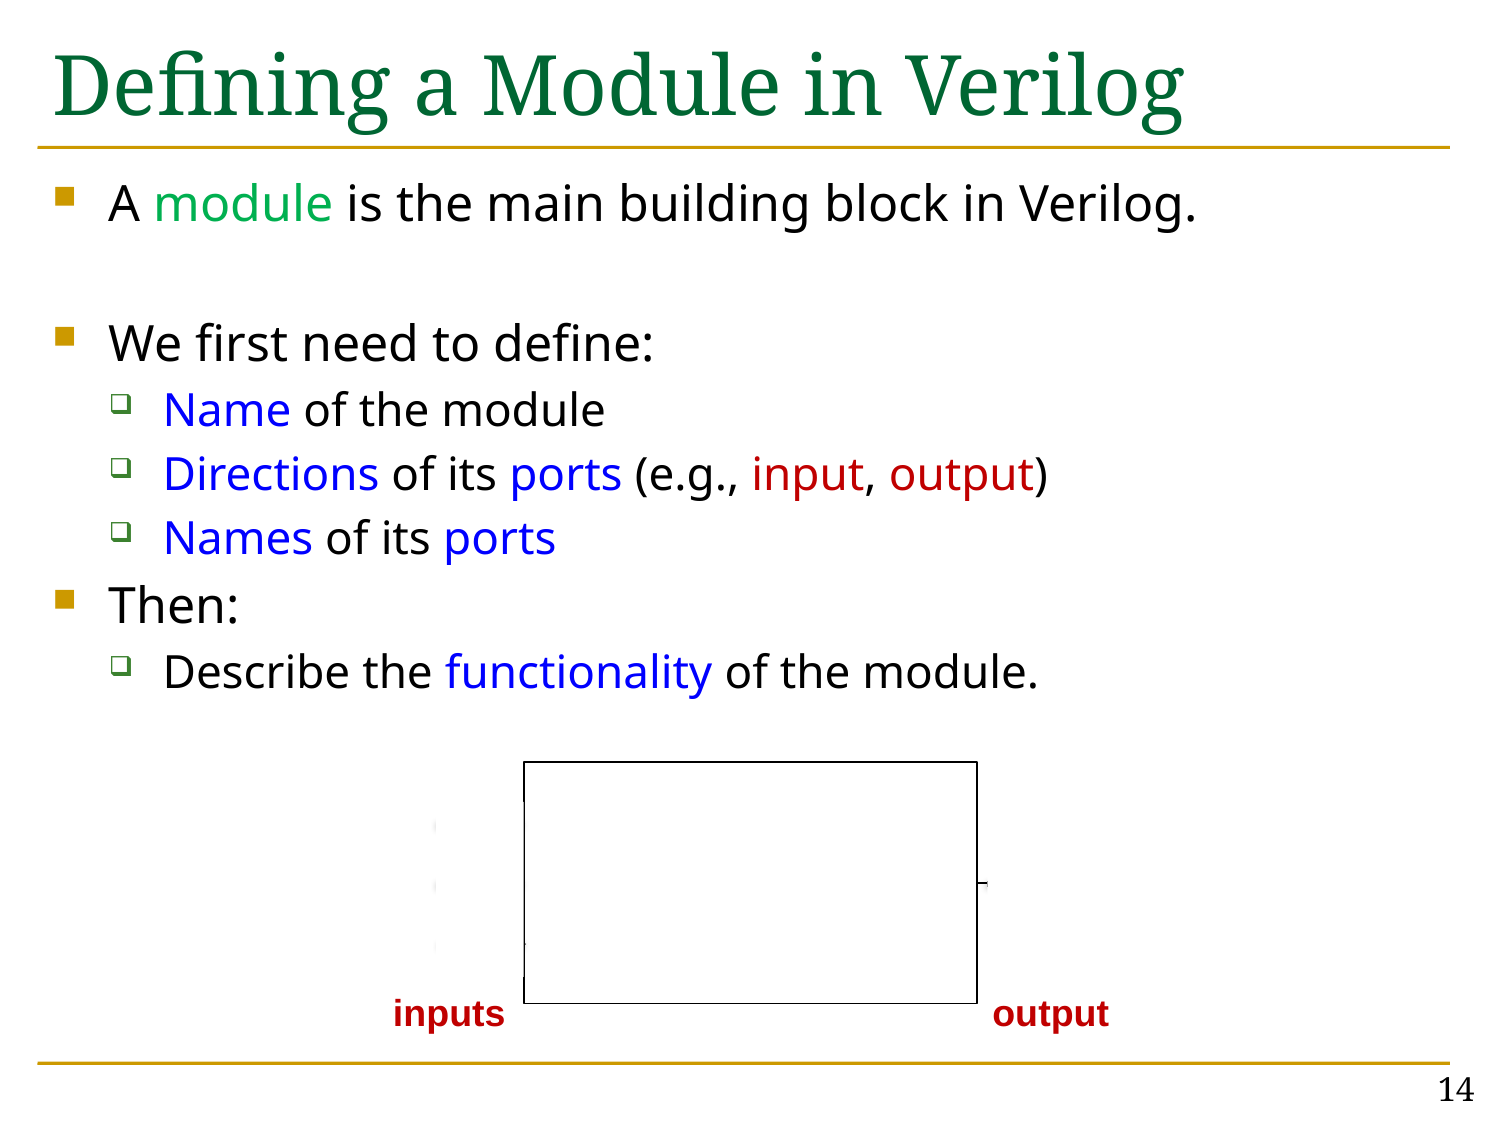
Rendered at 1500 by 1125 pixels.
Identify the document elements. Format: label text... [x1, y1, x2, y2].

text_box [324, 752, 1177, 1013]
text_box output [963, 1022, 1139, 1042]
title Defining a Module in Verilog [37, 24, 1450, 163]
slide_number 14 [1139, 1045, 1490, 1121]
text_box inputs [361, 1022, 537, 1042]
list A module is the main building block in Verilog. We first need to define: Name of the module Directions of its ports (e.g., input, output) Names of its ports Then: Describe the functionality of the module. [37, 163, 1450, 1016]
